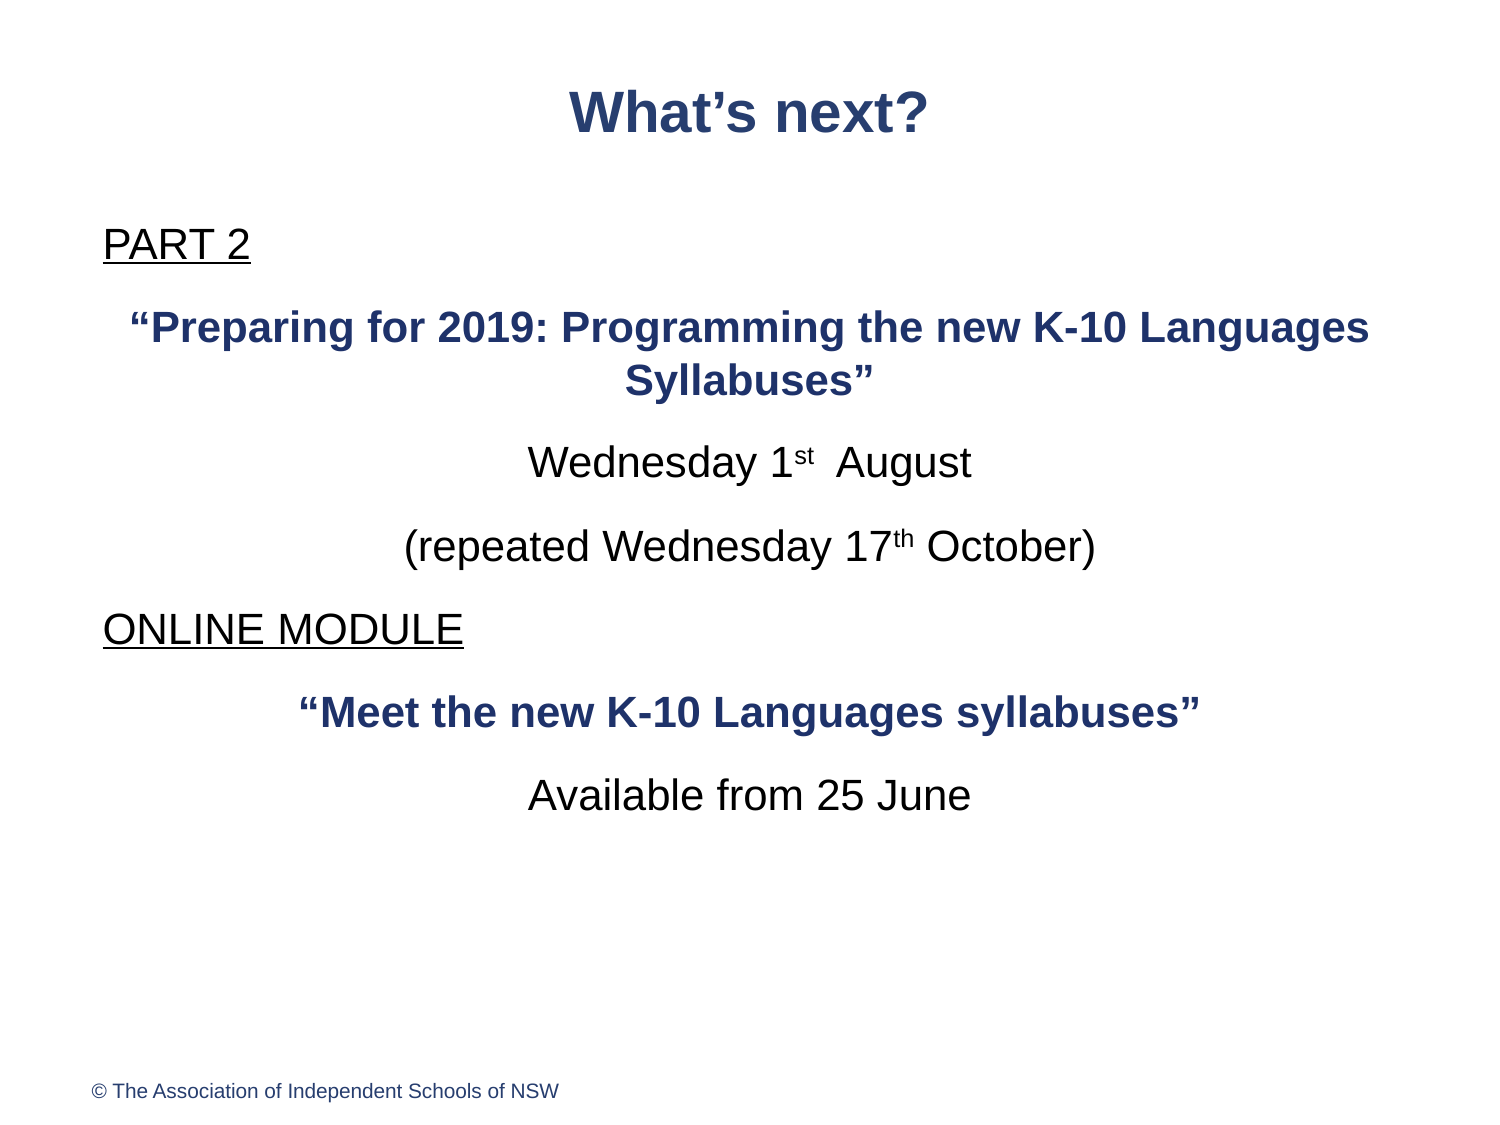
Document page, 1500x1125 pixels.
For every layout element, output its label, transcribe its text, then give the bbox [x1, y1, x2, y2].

list PART 2 “Preparing for 2019: Programming the new K-10 Languages Syllabuses” Wednesday 1st August (repeated Wednesday 17th October) ONLINE MODULE “Meet the new K-10 Languages syllabuses” Available from 25 June [87, 208, 1413, 1038]
title What’s next? [87, 66, 1413, 149]
